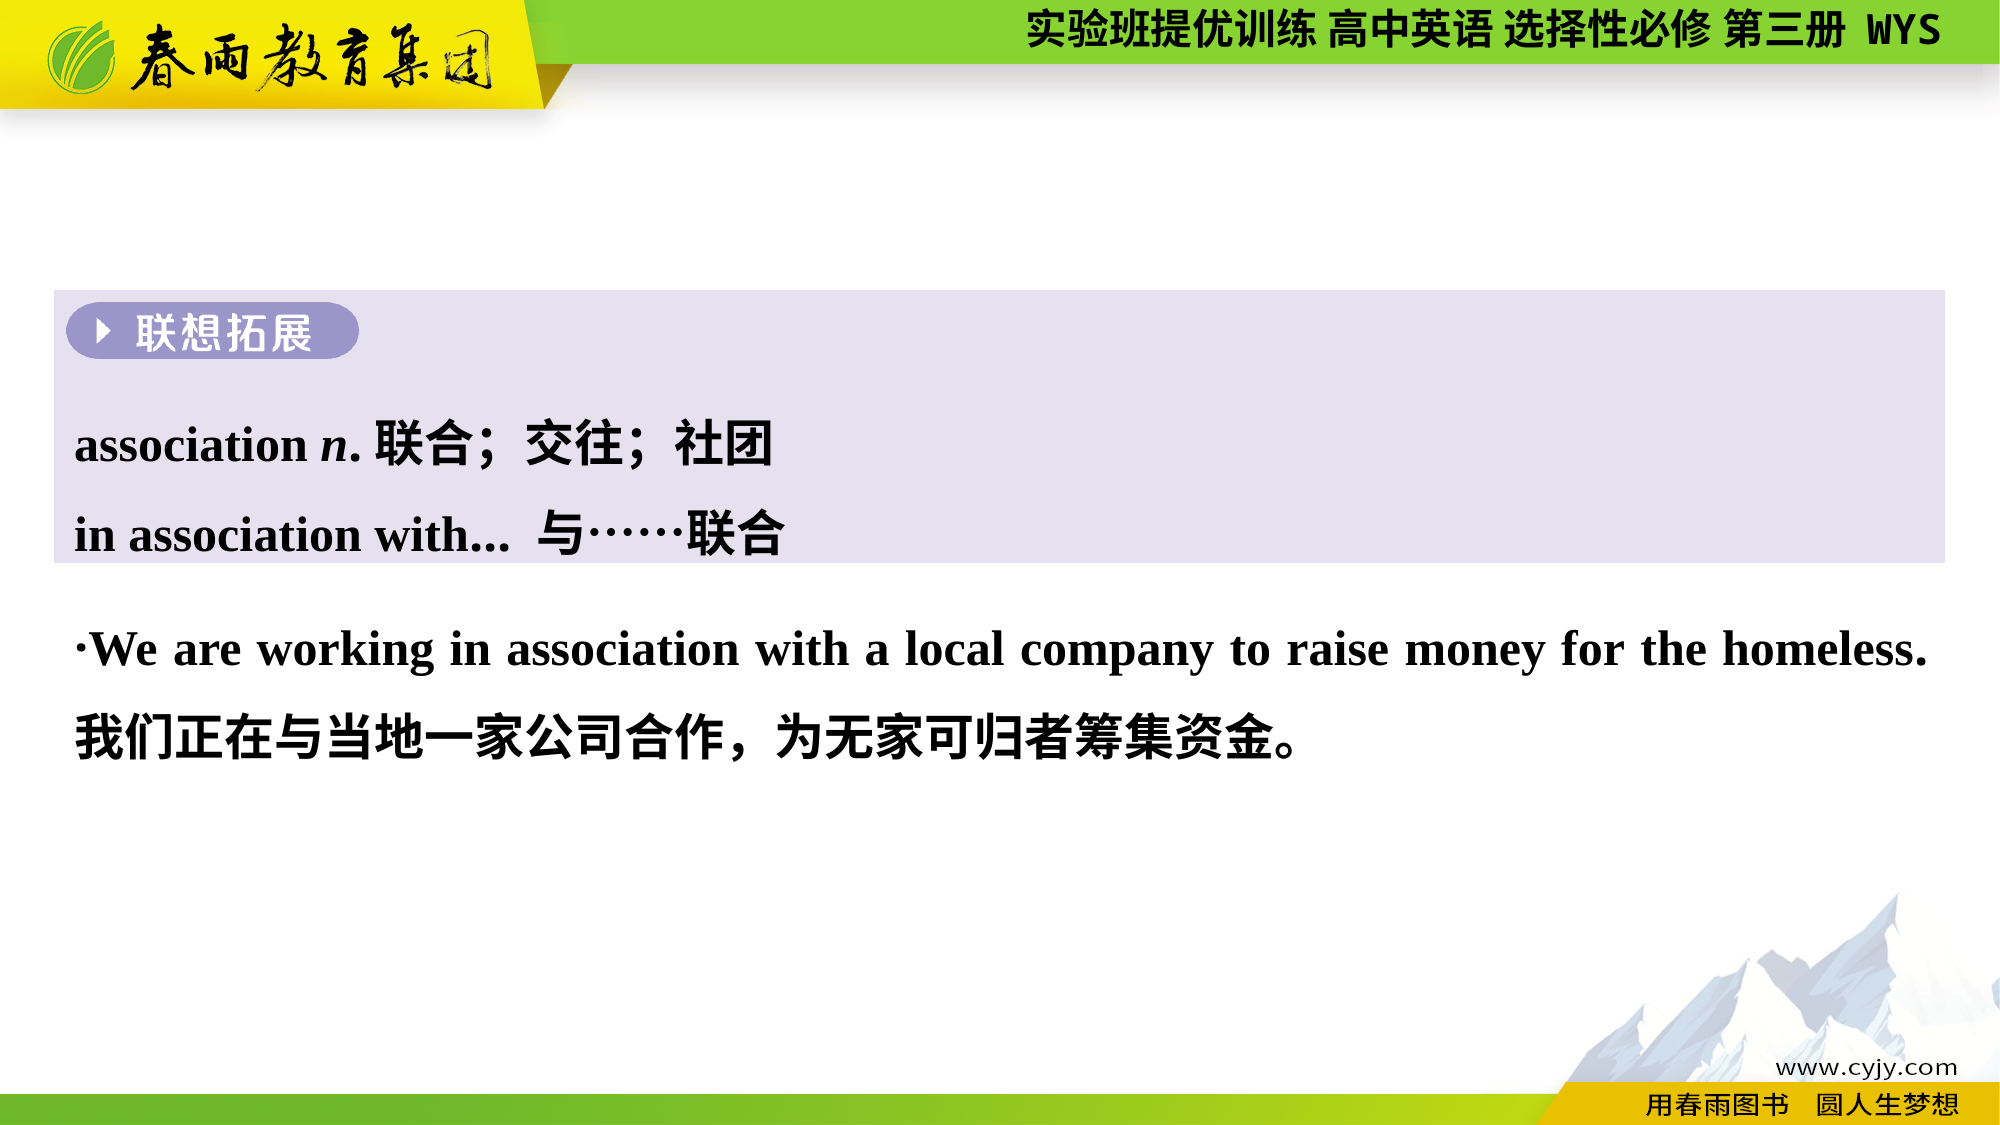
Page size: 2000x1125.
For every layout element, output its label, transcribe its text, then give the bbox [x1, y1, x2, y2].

picture [0, 0, 2000, 1125]
text_box ·We are working in association with a local company to raise money for the homeless. 我们正在与当地一家公司合作，为无家可归者筹集资金。 [59, 577, 1944, 773]
